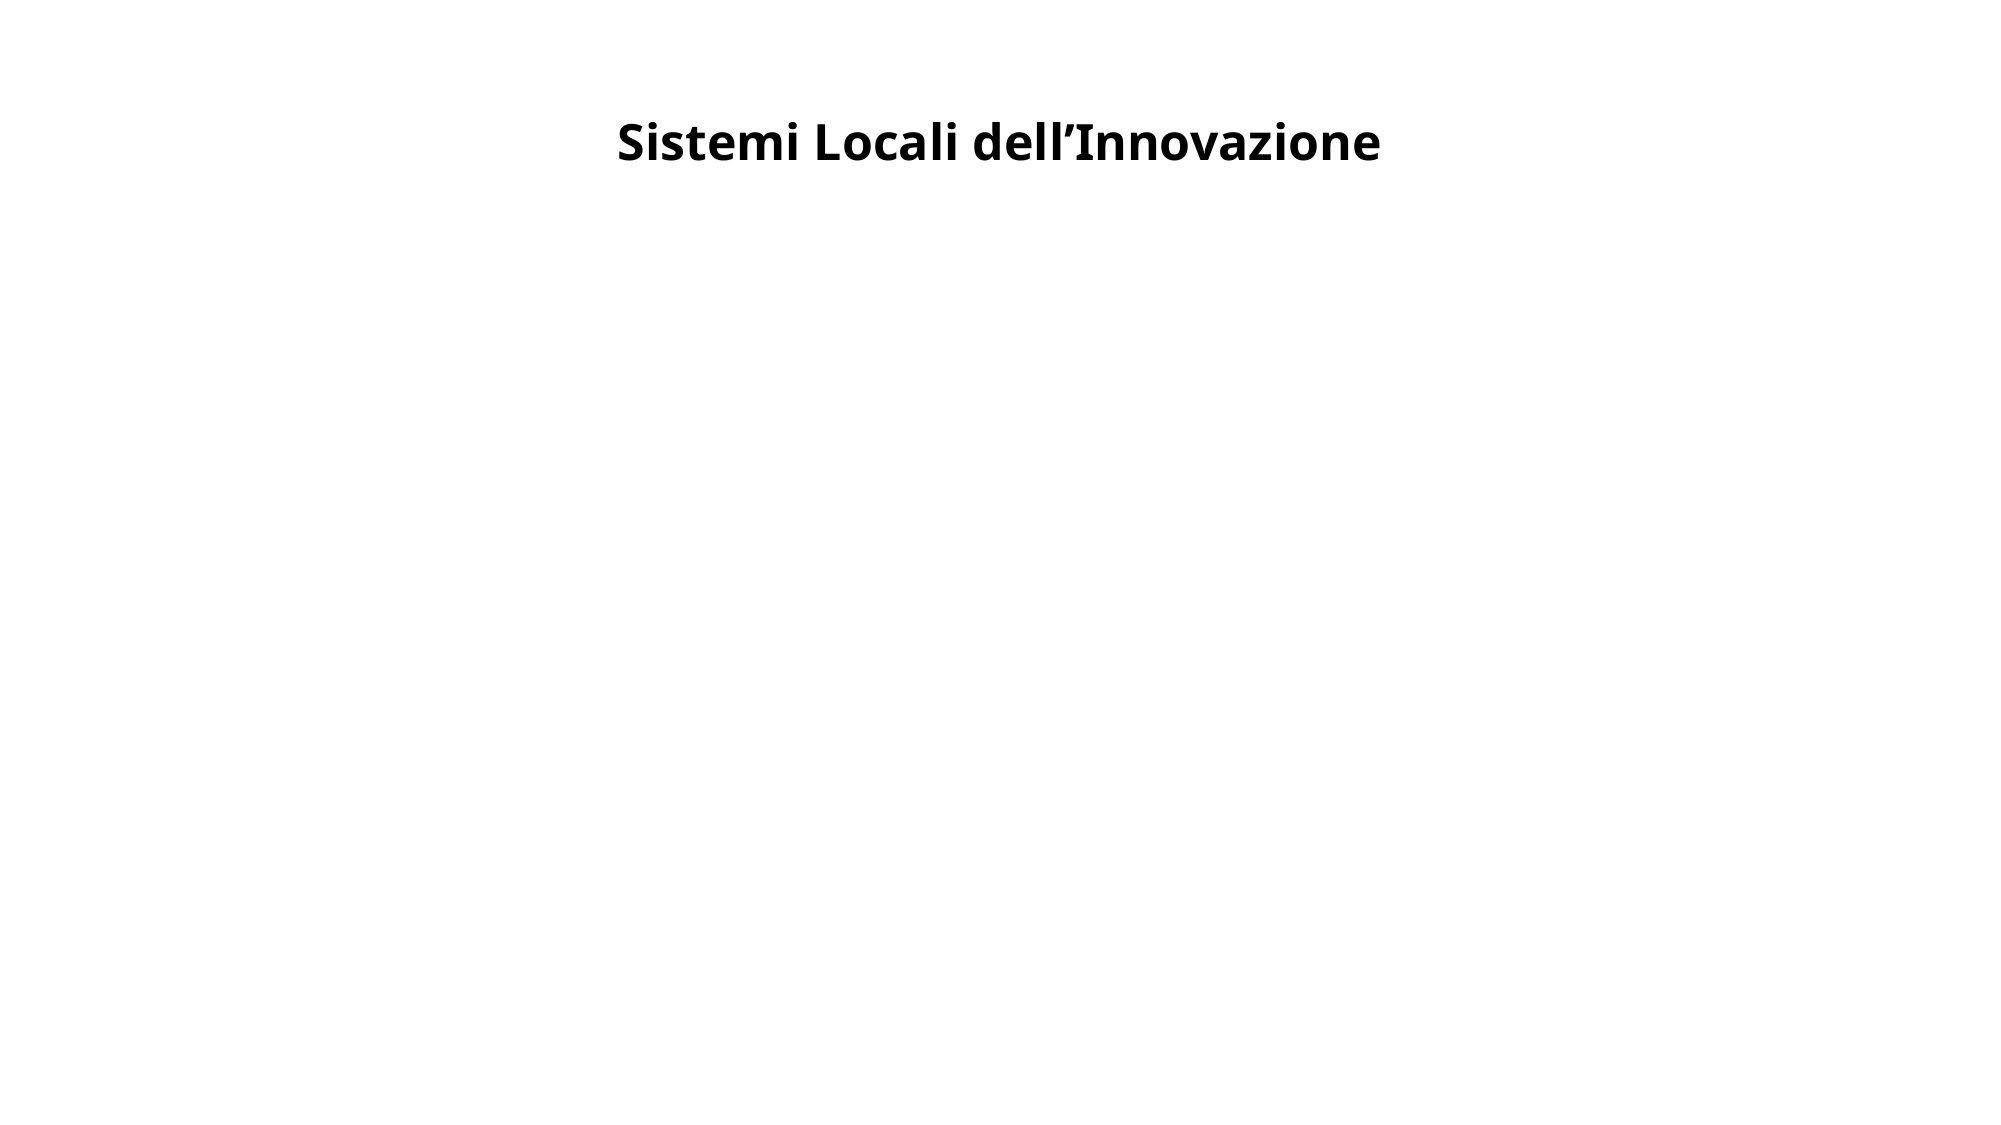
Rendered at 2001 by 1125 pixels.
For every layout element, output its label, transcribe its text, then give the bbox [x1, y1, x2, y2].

text_box Sistemi Locali dell’Innovazione [99, 103, 1901, 179]
